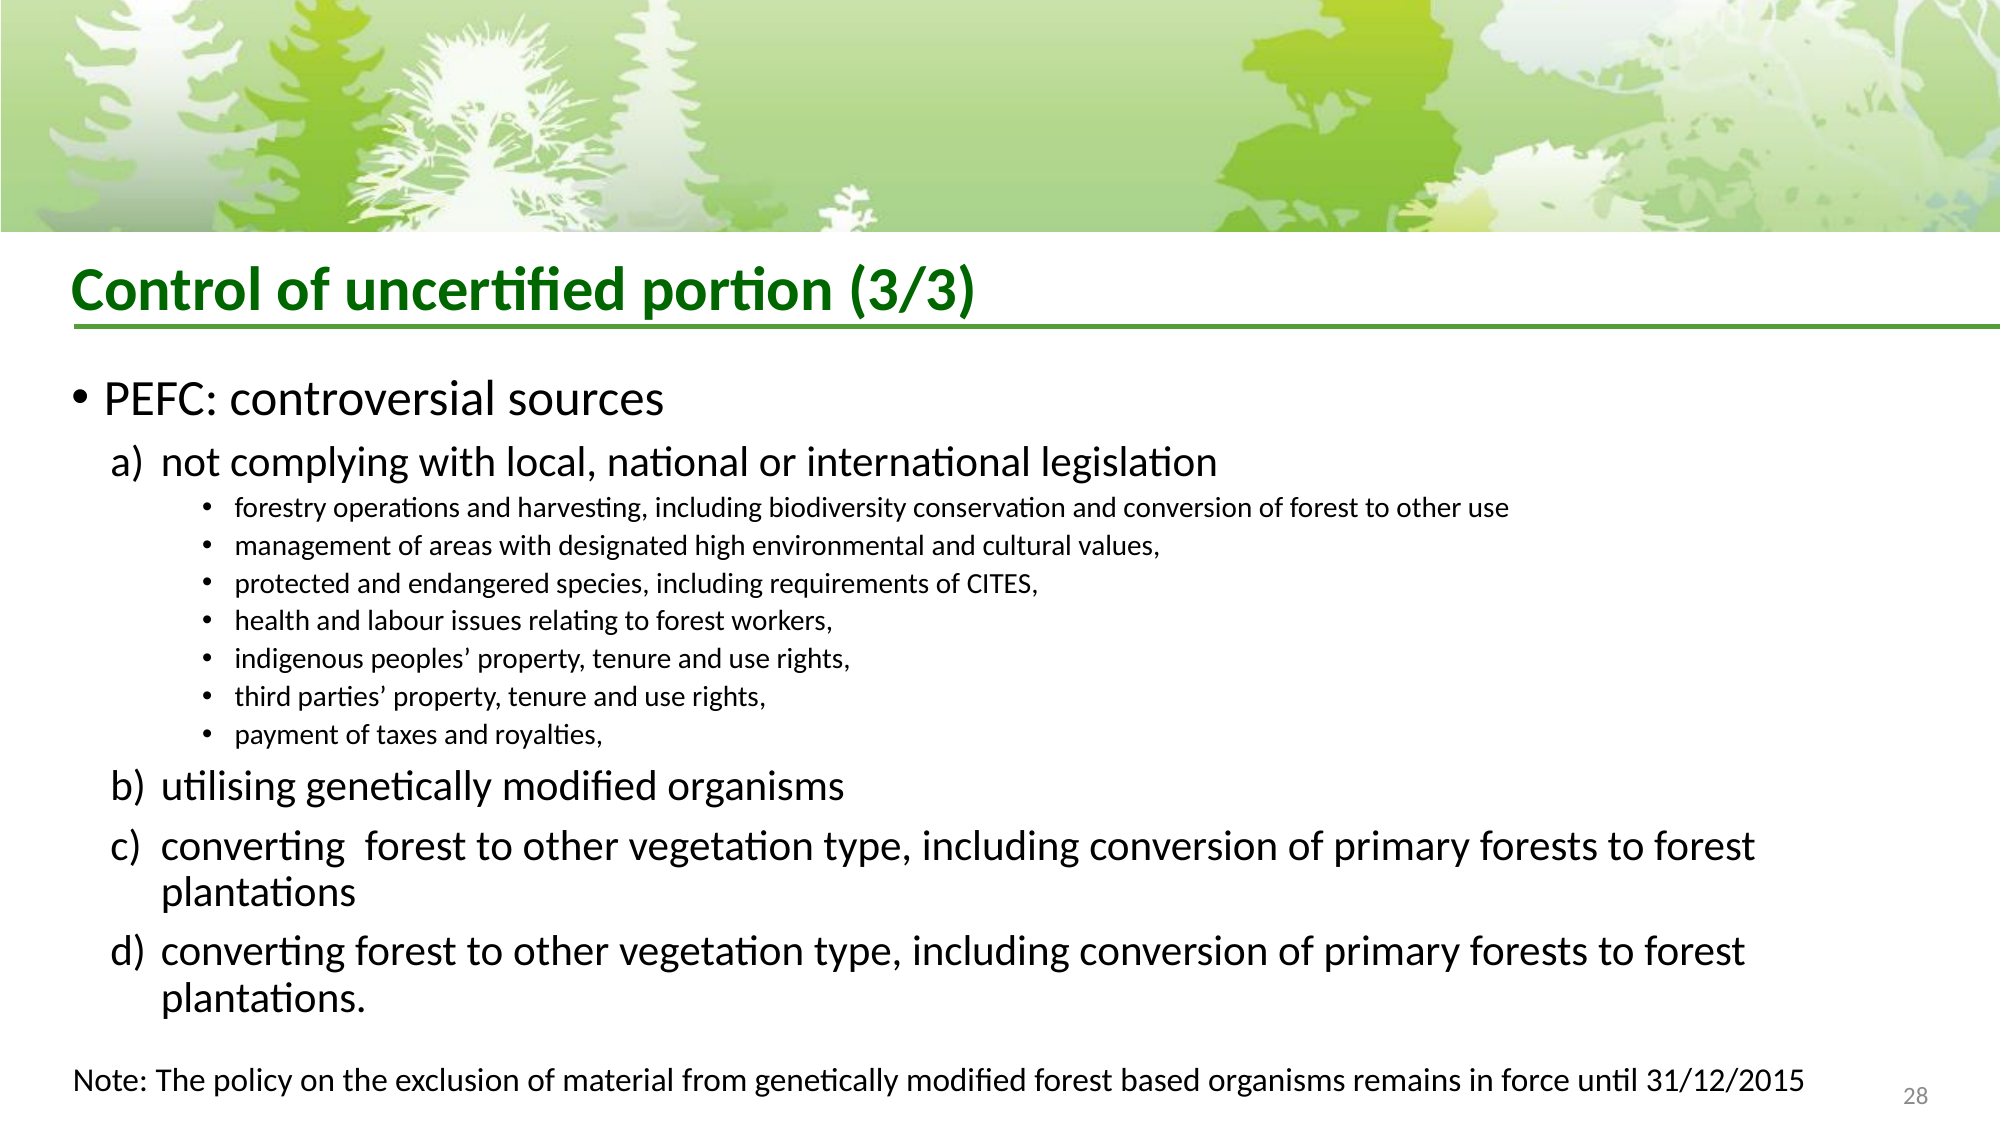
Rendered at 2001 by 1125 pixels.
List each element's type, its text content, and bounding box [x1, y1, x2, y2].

text_box Note: The policy on the exclusion of material from genetically modified forest based organisms remains in force until 31/12/2015 [58, 1050, 1841, 1106]
list PEFC: controversial sources not complying with local, national or international legislation forestry operations and harvesting, including biodiversity conservation and conversion of forest to other use management of areas with designated high environmental and cultural values, protected and endangered species, including requirements of CITES, health and labour issues relating to forest workers, indigenous peoples’ property, tenure and use rights, third parties’ property, tenure and use rights, payment of taxes and royalties, utilising genetically modified organisms converting forest to other vegetation type, including conversion of primary forests to forest plantations converting forest to other vegetation type, including conversion of primary forests to forest plantations. [56, 364, 1841, 1039]
slide_number 28 [1493, 1065, 1944, 1125]
picture [0, 0, 2000, 232]
title Control of uncertified portion (3/3) [56, 181, 1782, 364]
